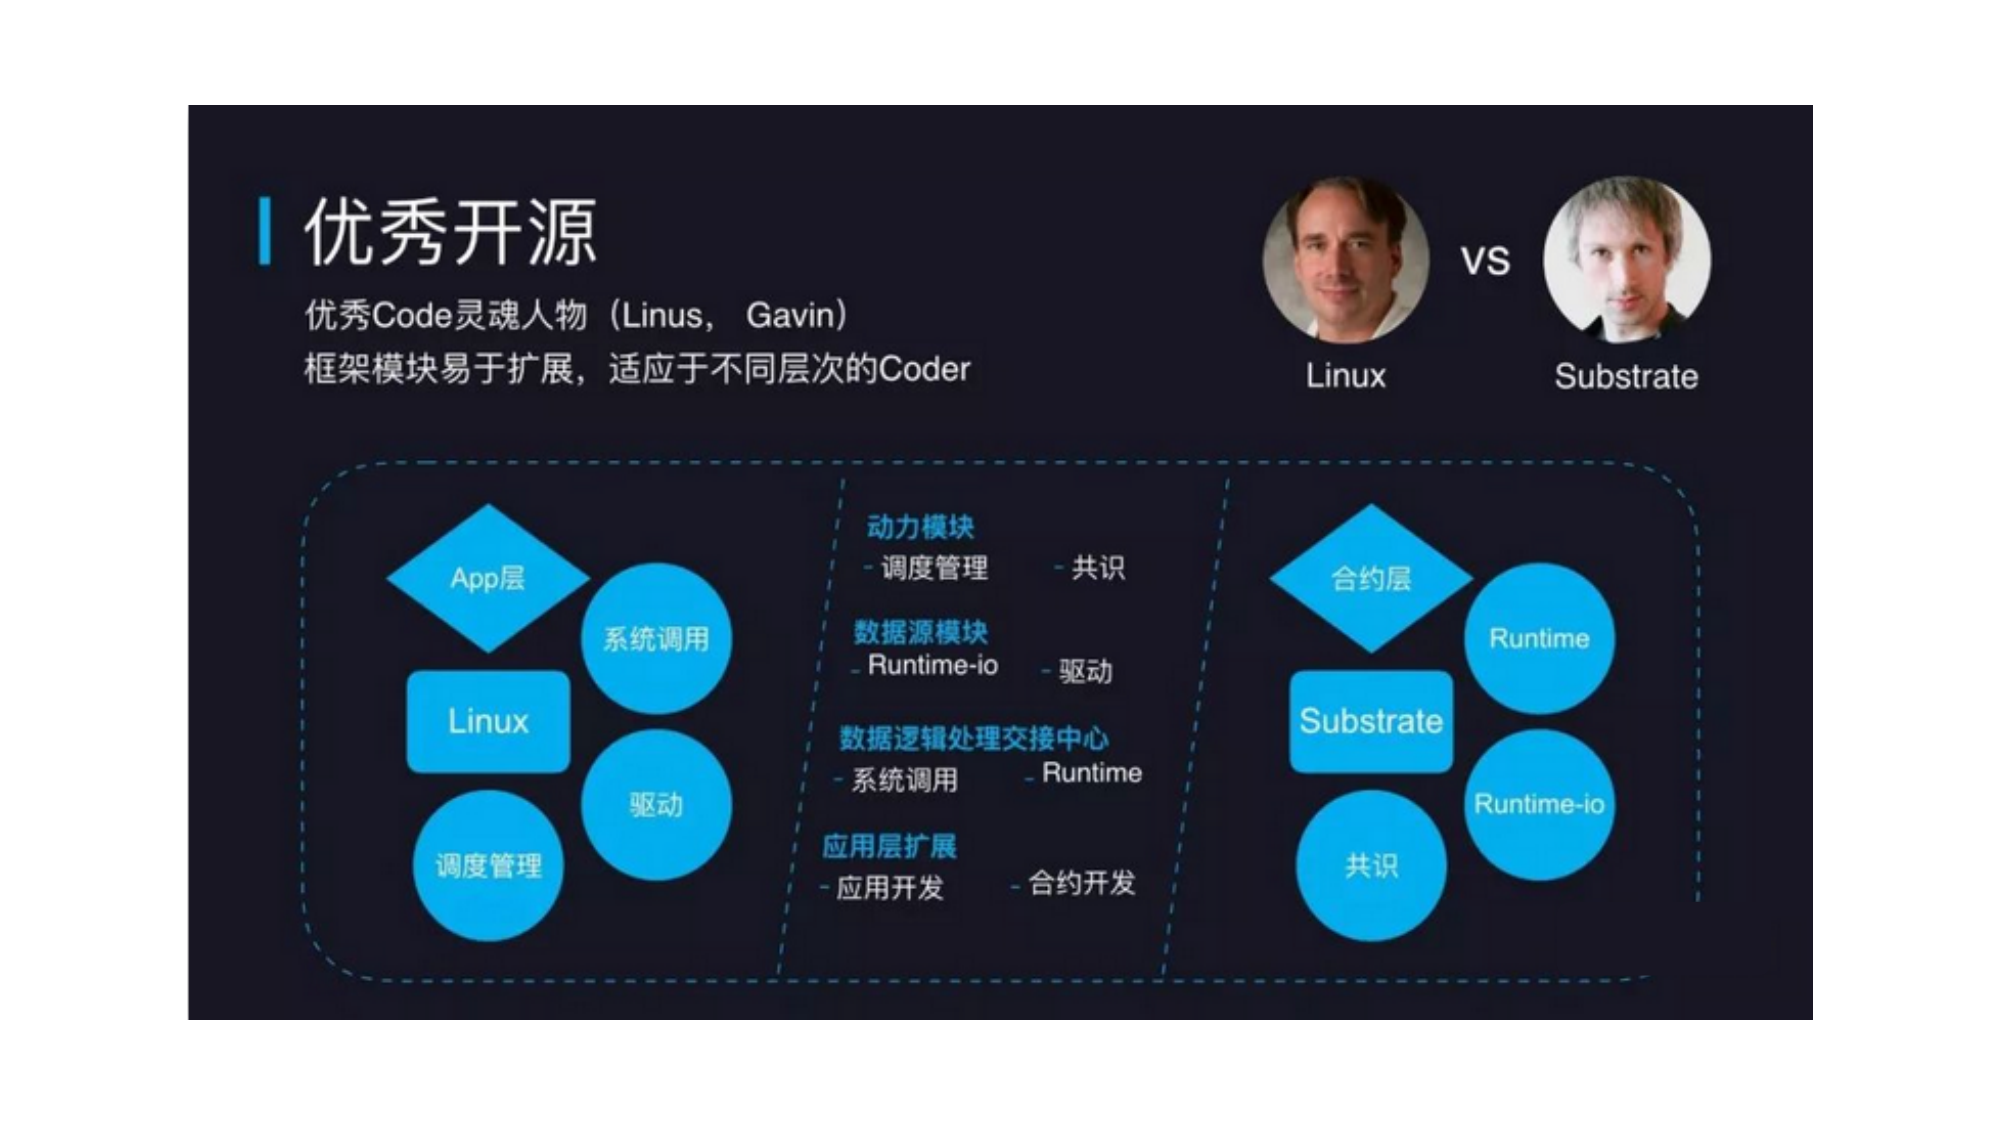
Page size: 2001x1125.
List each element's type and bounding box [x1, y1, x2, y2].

text_box [187, 105, 1813, 1020]
